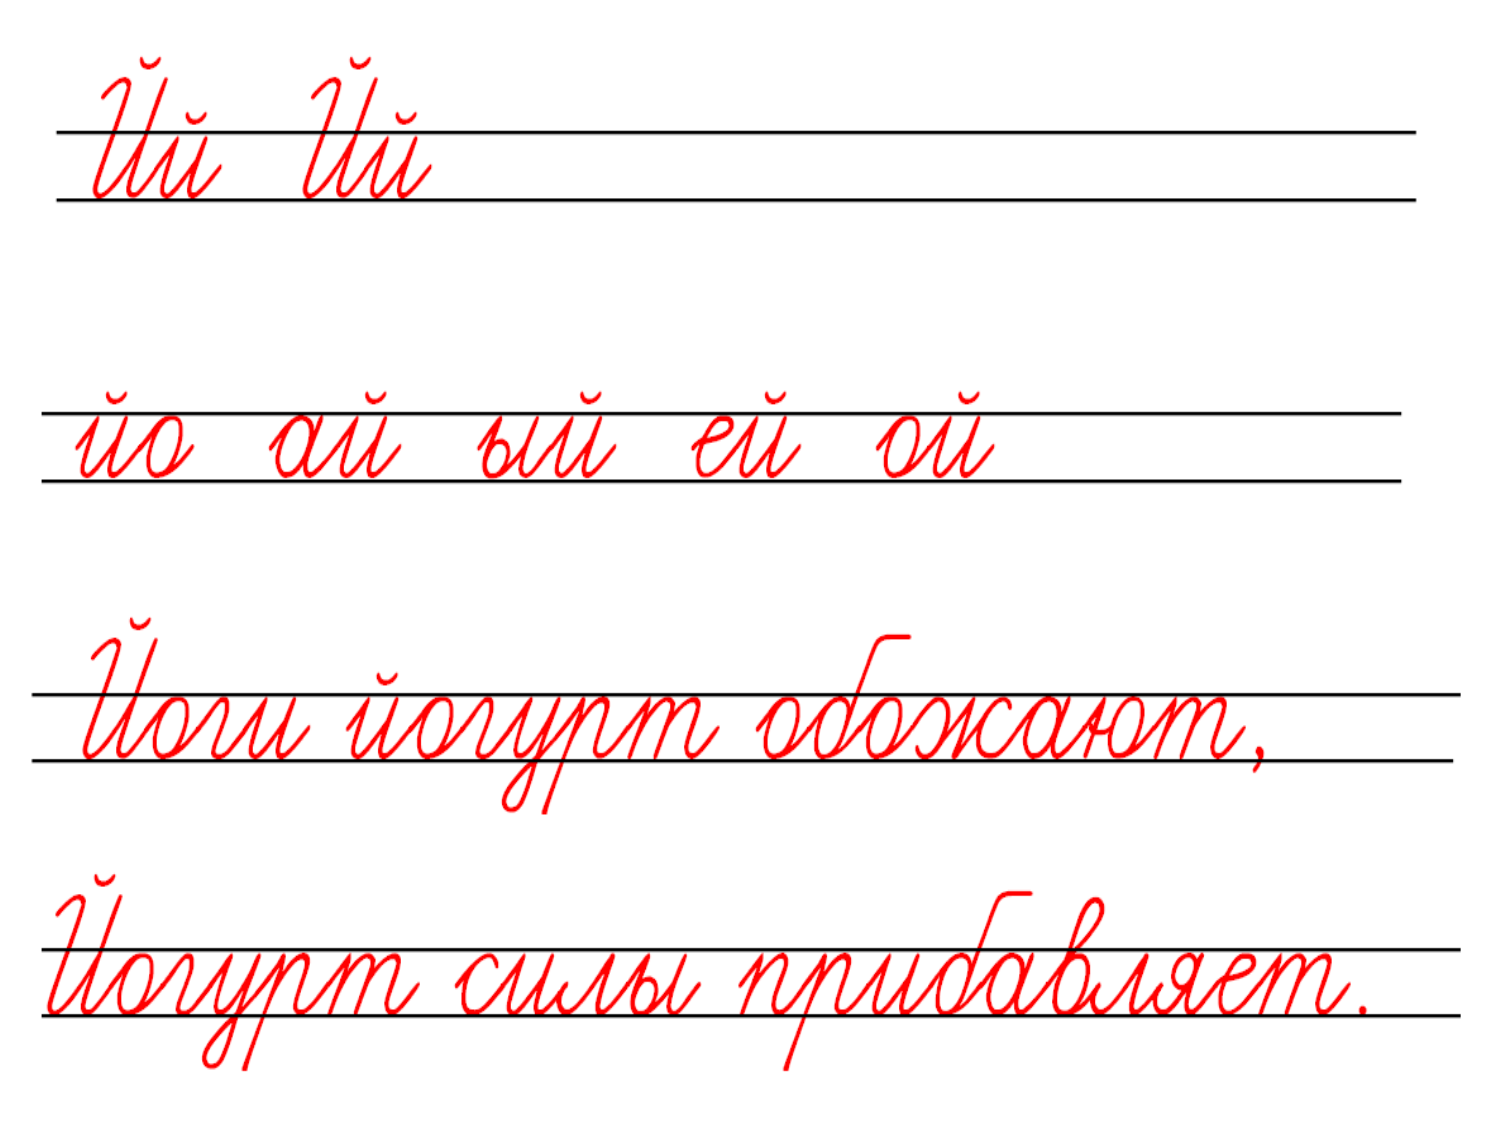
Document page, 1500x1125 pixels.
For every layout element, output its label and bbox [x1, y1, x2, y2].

list [0, 0, 1500, 1125]
